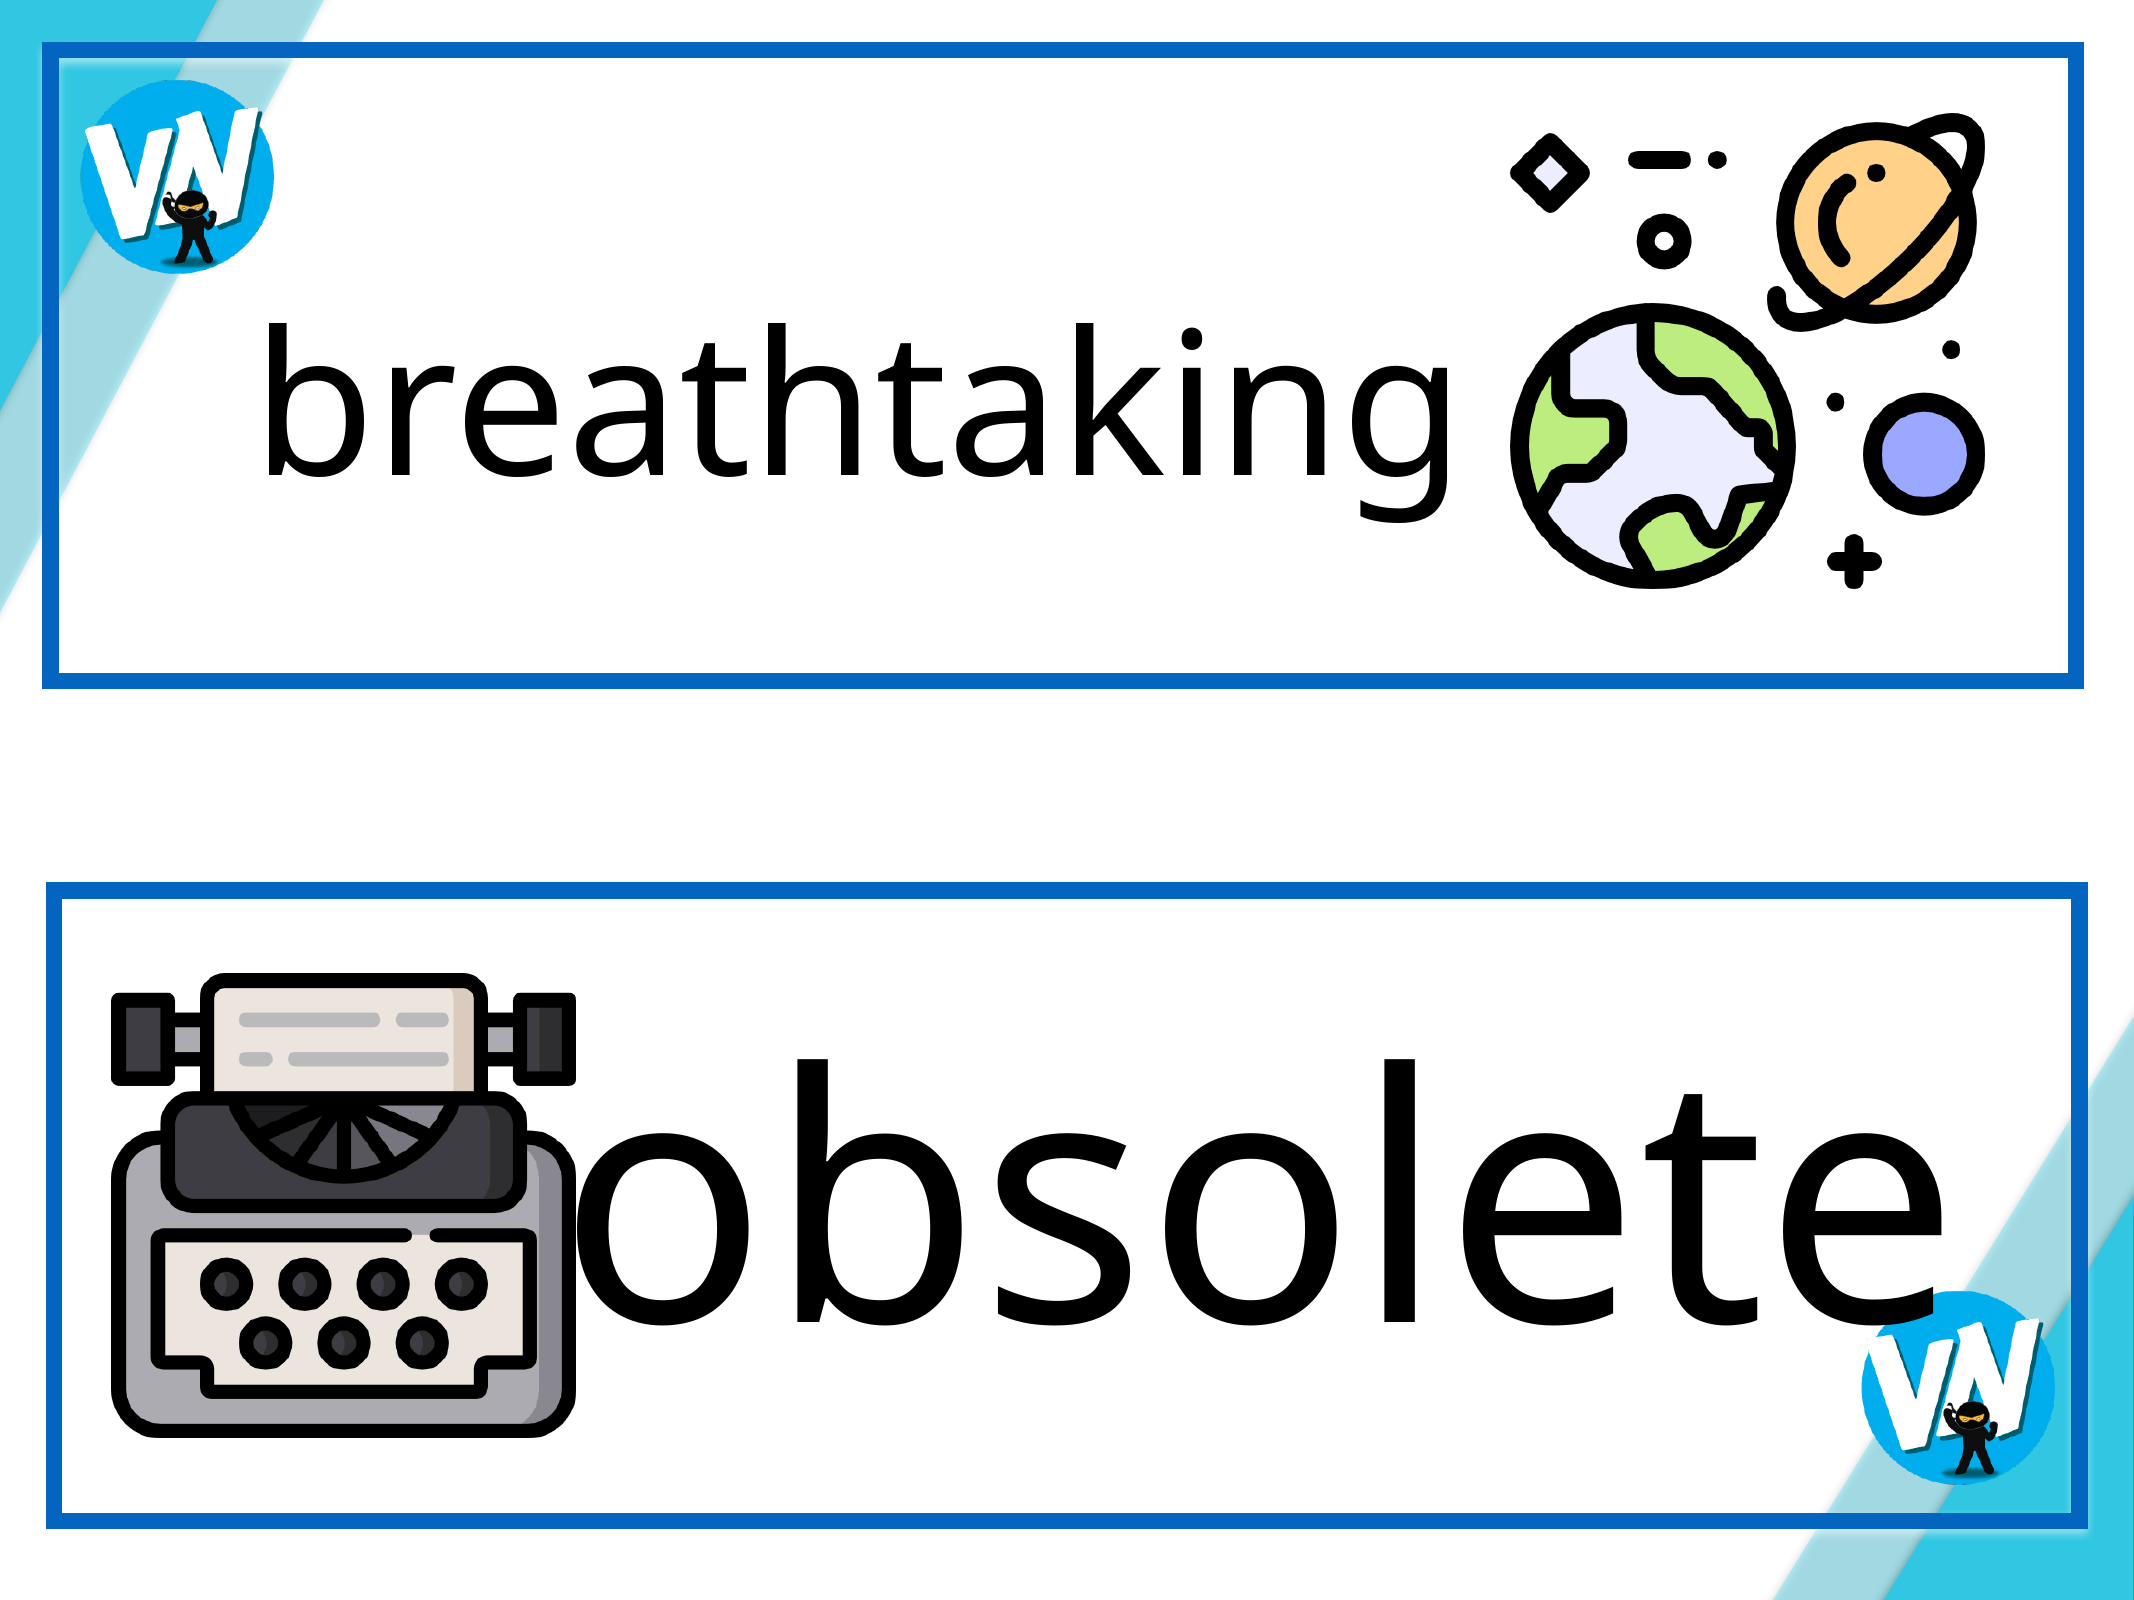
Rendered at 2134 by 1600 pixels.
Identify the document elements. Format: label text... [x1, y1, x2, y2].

picture [1509, 113, 1985, 589]
picture [111, 973, 576, 1438]
text_box obsolete [579, 968, 1956, 1400]
picture [1837, 1288, 2080, 1488]
text_box [92, 50, 2076, 267]
text_box [92, 283, 1956, 681]
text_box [0, 0, 81, 1544]
text_box [92, 890, 1956, 1522]
text_box breathtaking [111, 267, 1505, 524]
picture [57, 77, 299, 278]
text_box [1963, 235, 2134, 1600]
